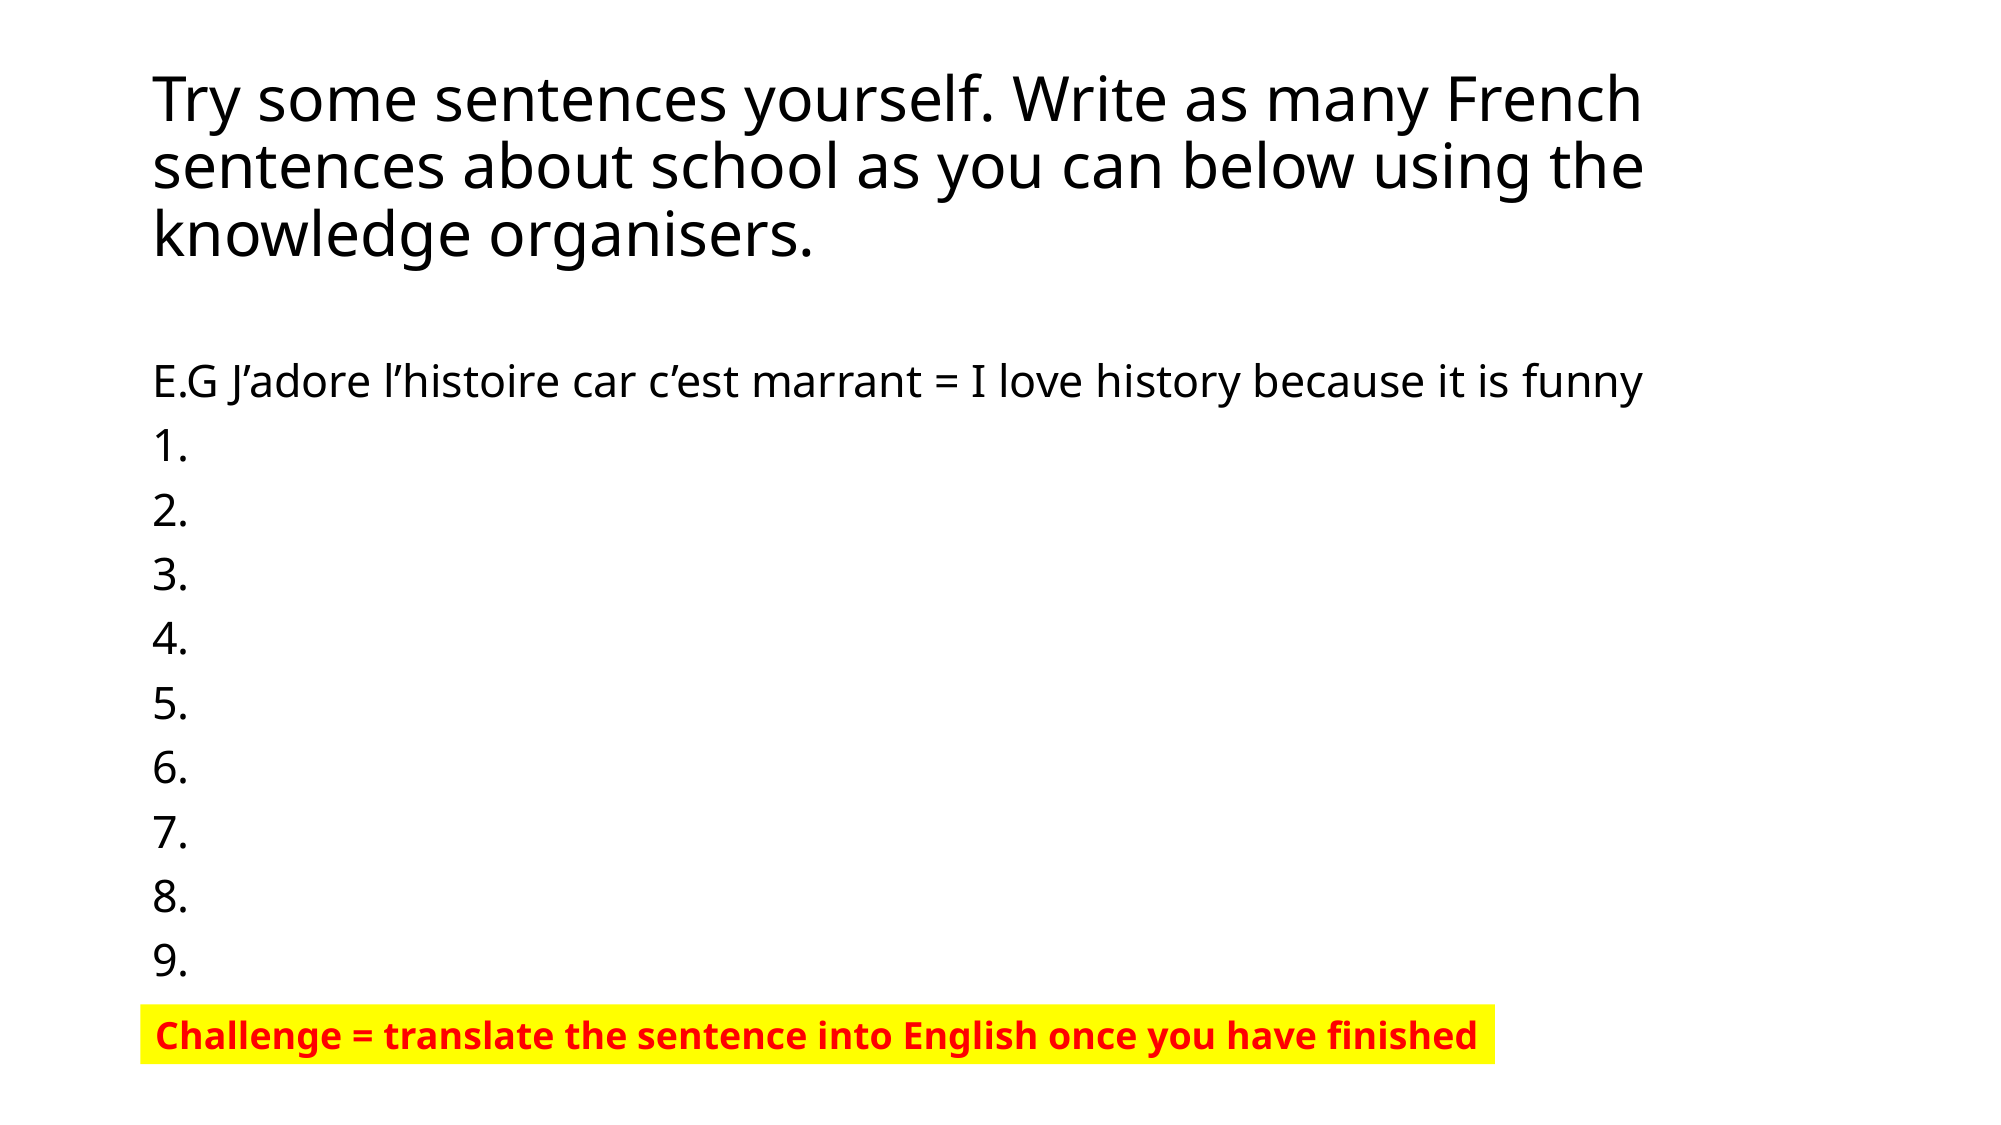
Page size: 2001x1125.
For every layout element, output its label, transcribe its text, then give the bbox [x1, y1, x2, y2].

text_box Challenge = translate the sentence into English once you have finished [140, 1004, 1495, 1065]
title Try some sentences yourself. Write as many French sentences about school as you can below using the knowledge organisers. [137, 59, 1863, 278]
list E.G J’adore l’histoire car c’est marrant = I love history because it is funny 1. 2. 3. 4. 5. 6. 7. 8. 9. 10. [137, 351, 1863, 1066]
